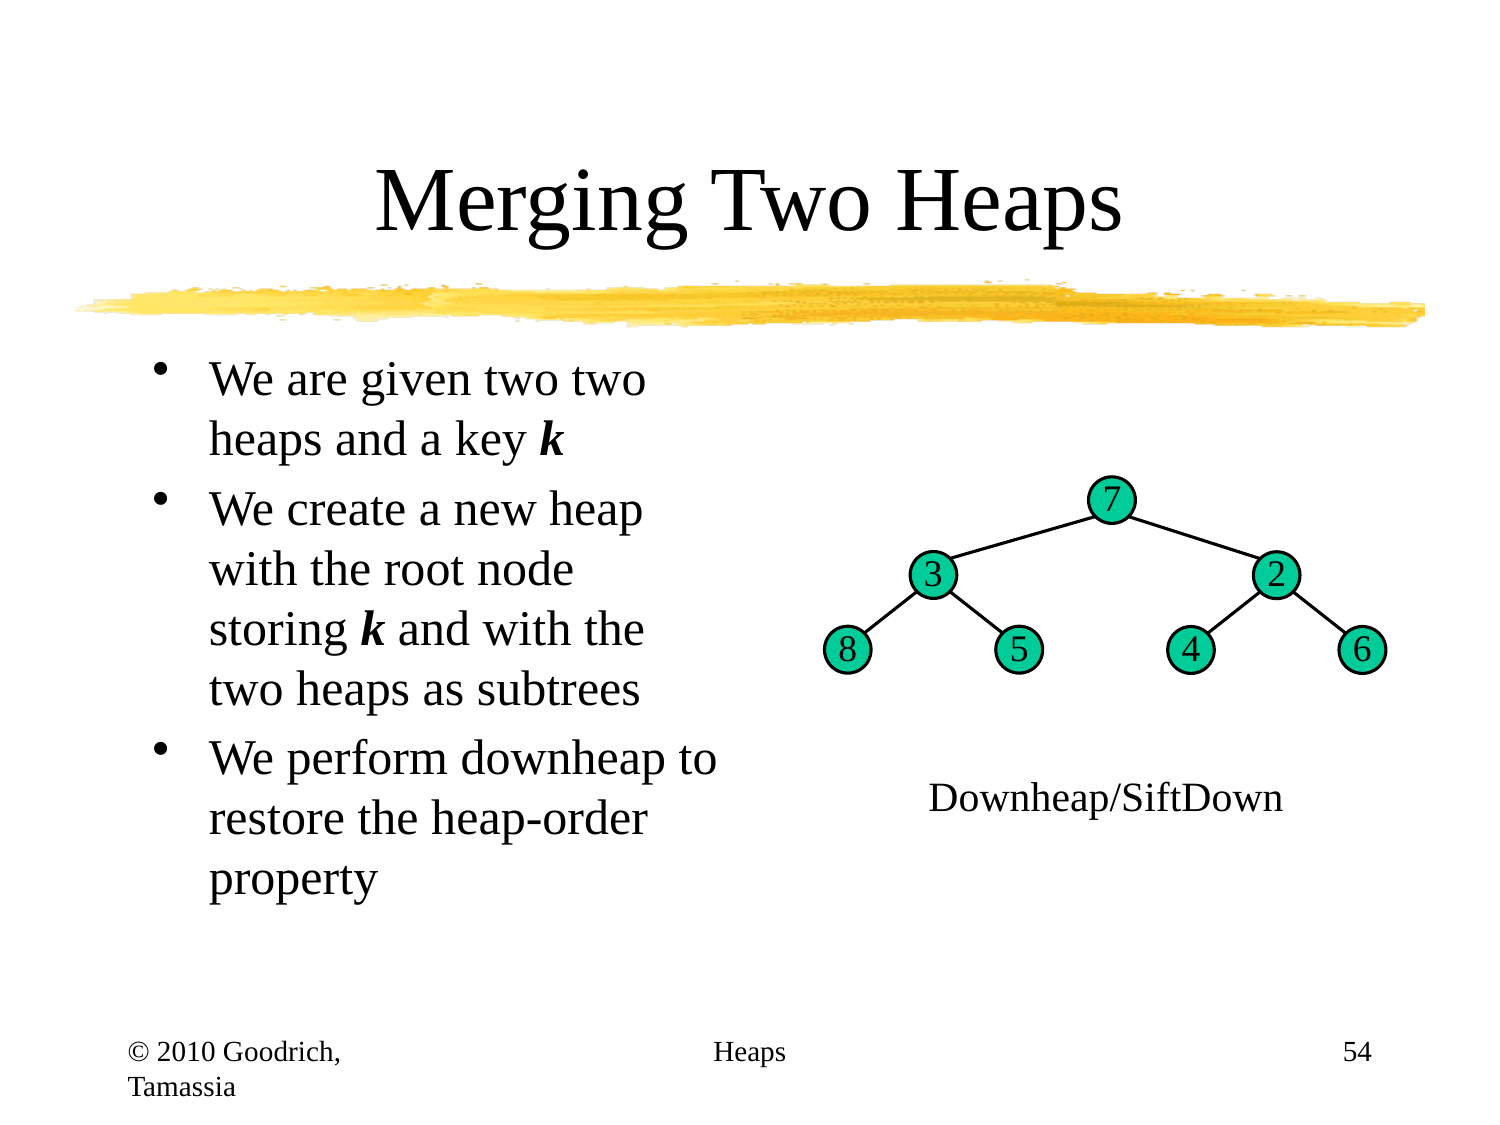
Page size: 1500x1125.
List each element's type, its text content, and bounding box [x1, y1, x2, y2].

text_box 8 [824, 626, 872, 674]
text_box 4 [1167, 626, 1215, 674]
slide_number © 2010 Goodrich, Tamassia [112, 1024, 426, 1101]
text_box 7 [1088, 476, 1136, 524]
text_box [864, 592, 918, 633]
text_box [1128, 519, 1261, 558]
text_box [1207, 592, 1261, 633]
slide_number 54 [1074, 1024, 1388, 1101]
text_box 3 [910, 551, 957, 599]
picture [75, 274, 1425, 338]
list We are given two two heaps and a key k We create a new heap with the root node storing k and with the two heaps as subtrees We perform downheap to restore the heap-order property [137, 337, 738, 1013]
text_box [1292, 592, 1347, 633]
footer Heaps [512, 1024, 988, 1101]
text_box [949, 519, 1096, 557]
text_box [949, 592, 1004, 633]
title Merging Two Heaps [112, 99, 1388, 288]
text_box Downheap/SiftDown [913, 762, 1300, 828]
text_box 5 [995, 626, 1043, 674]
text_box 6 [1339, 626, 1386, 674]
text_box 2 [1253, 551, 1300, 599]
